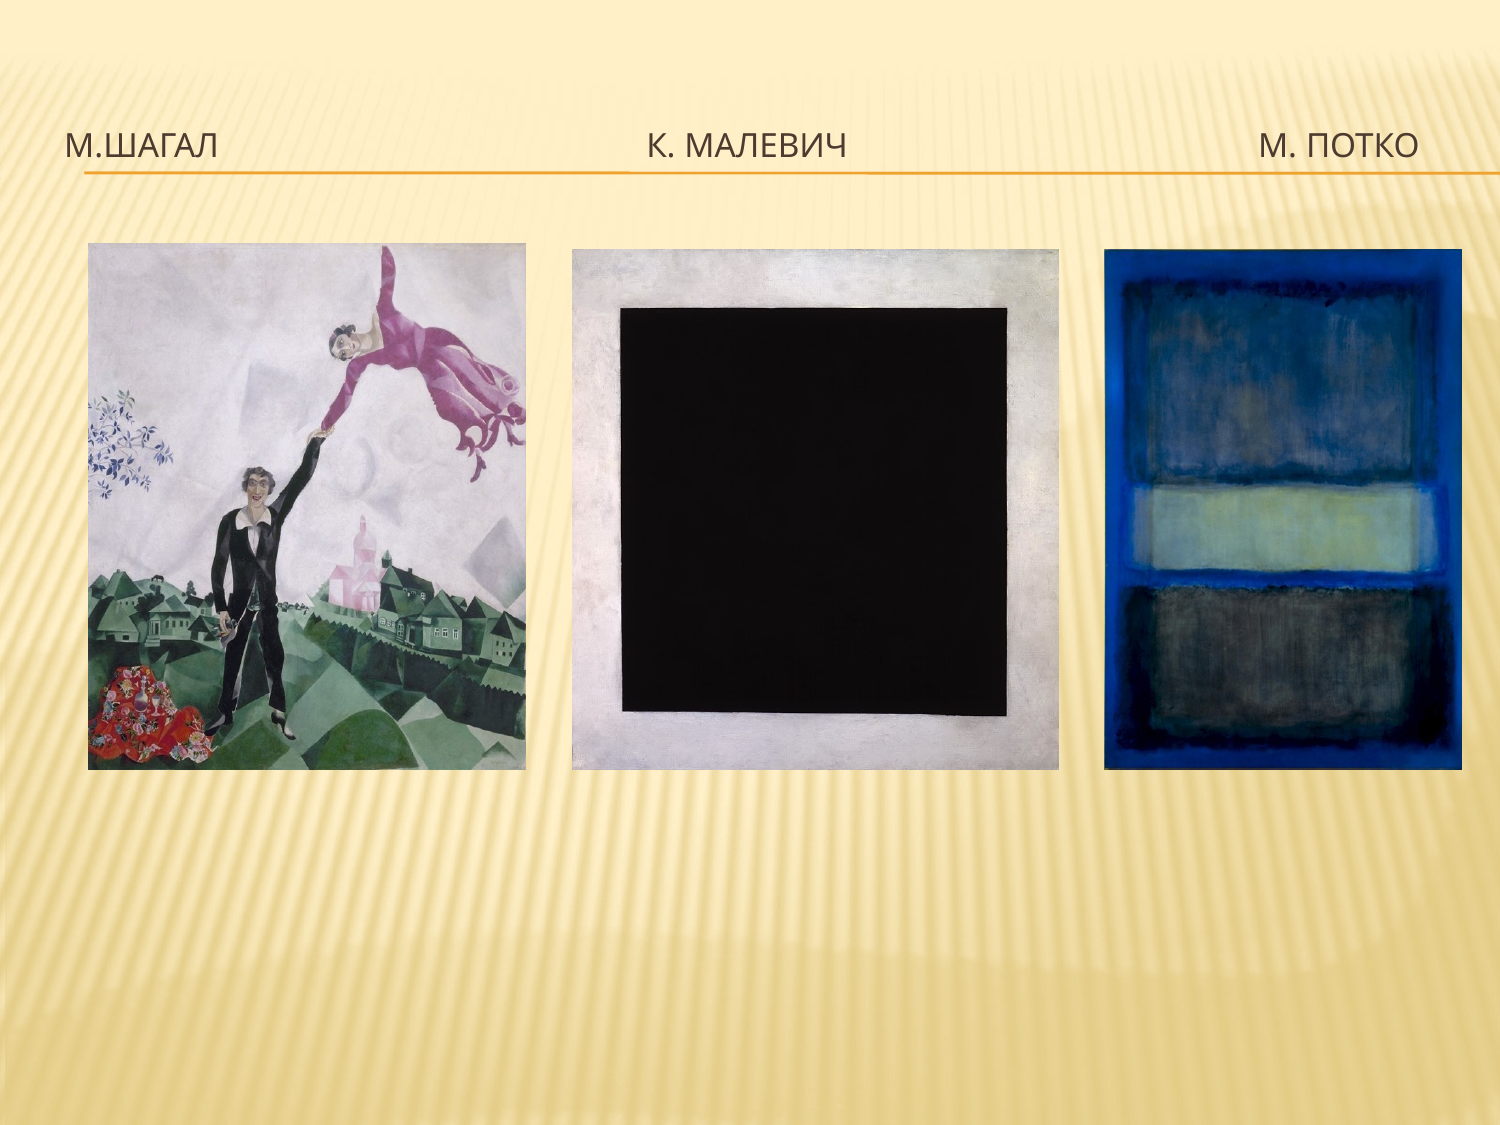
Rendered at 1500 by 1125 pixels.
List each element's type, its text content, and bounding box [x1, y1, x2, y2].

picture [572, 248, 1059, 770]
picture [1104, 248, 1462, 770]
title М.Шагал К. Малевич М. Потко [49, 75, 1475, 213]
picture [88, 243, 526, 770]
